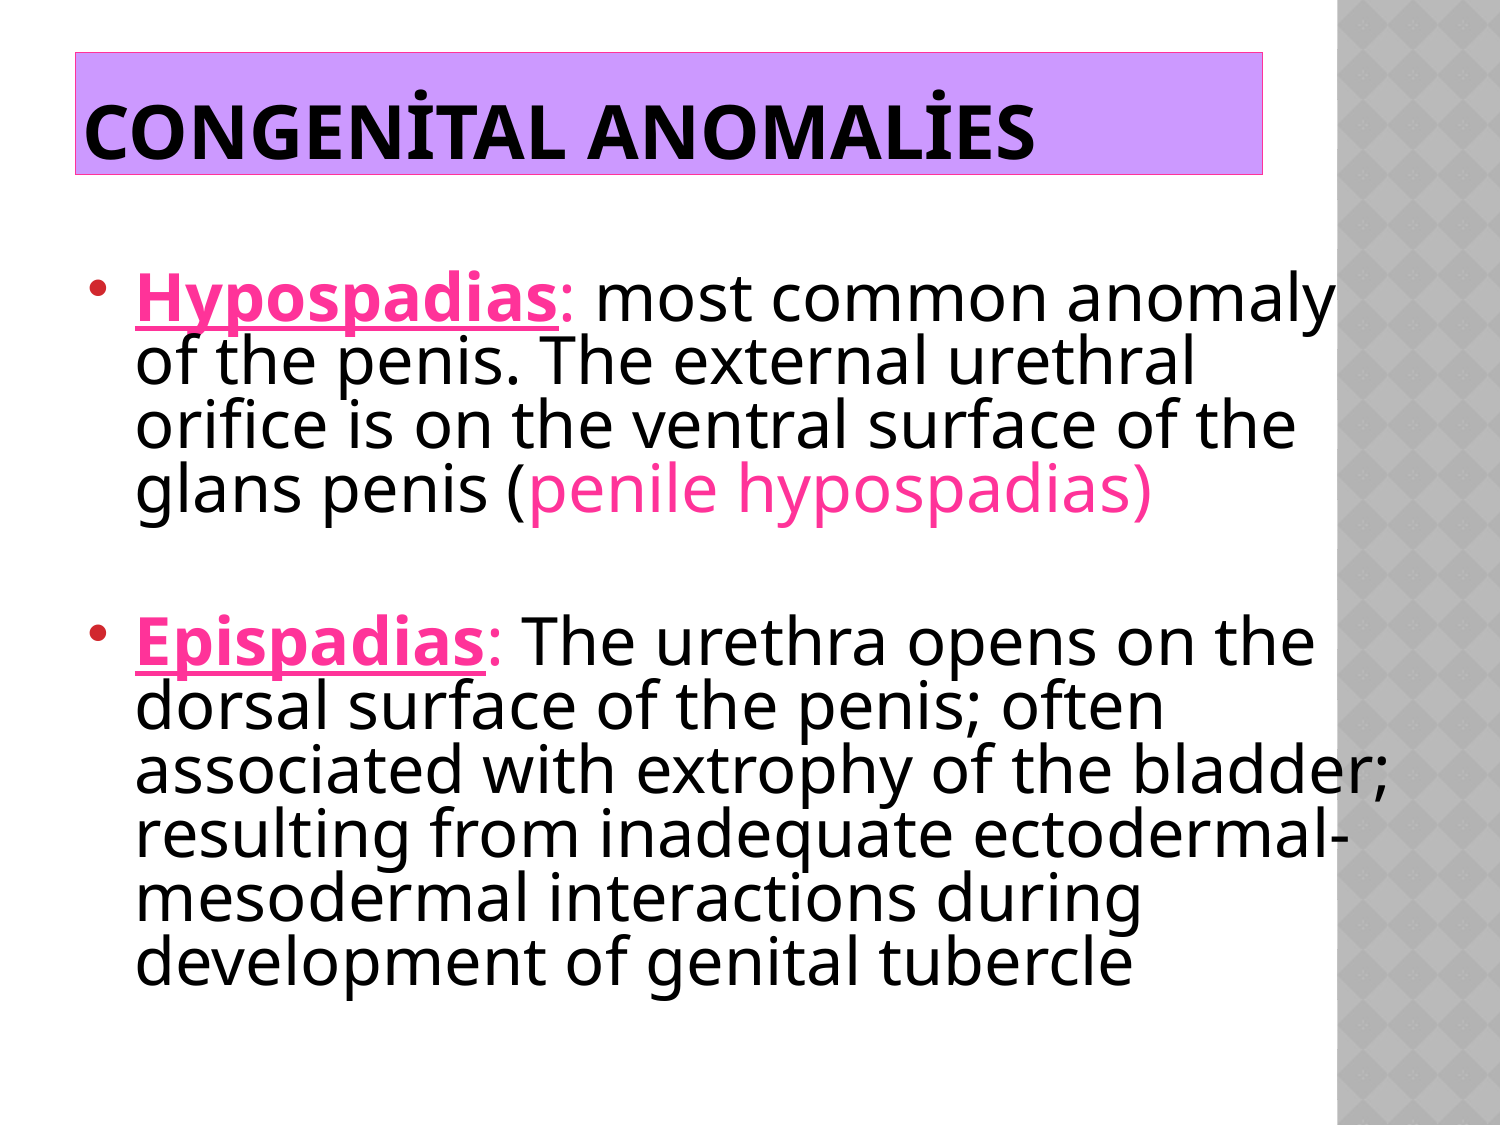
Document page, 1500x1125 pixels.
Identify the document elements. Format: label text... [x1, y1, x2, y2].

title Congenital anomalies [75, 52, 1263, 175]
list Hypospadias: most common anomaly of the penis. The external urethral orifice is on the ventral surface of the glans penis (penile hypospadias) Epispadias: The urethra opens on the dorsal surface of the penis; often associated with extrophy of the bladder; resulting from inadequate ectodermal-mesodermal interactions during development of genital tubercle [75, 262, 1424, 1047]
